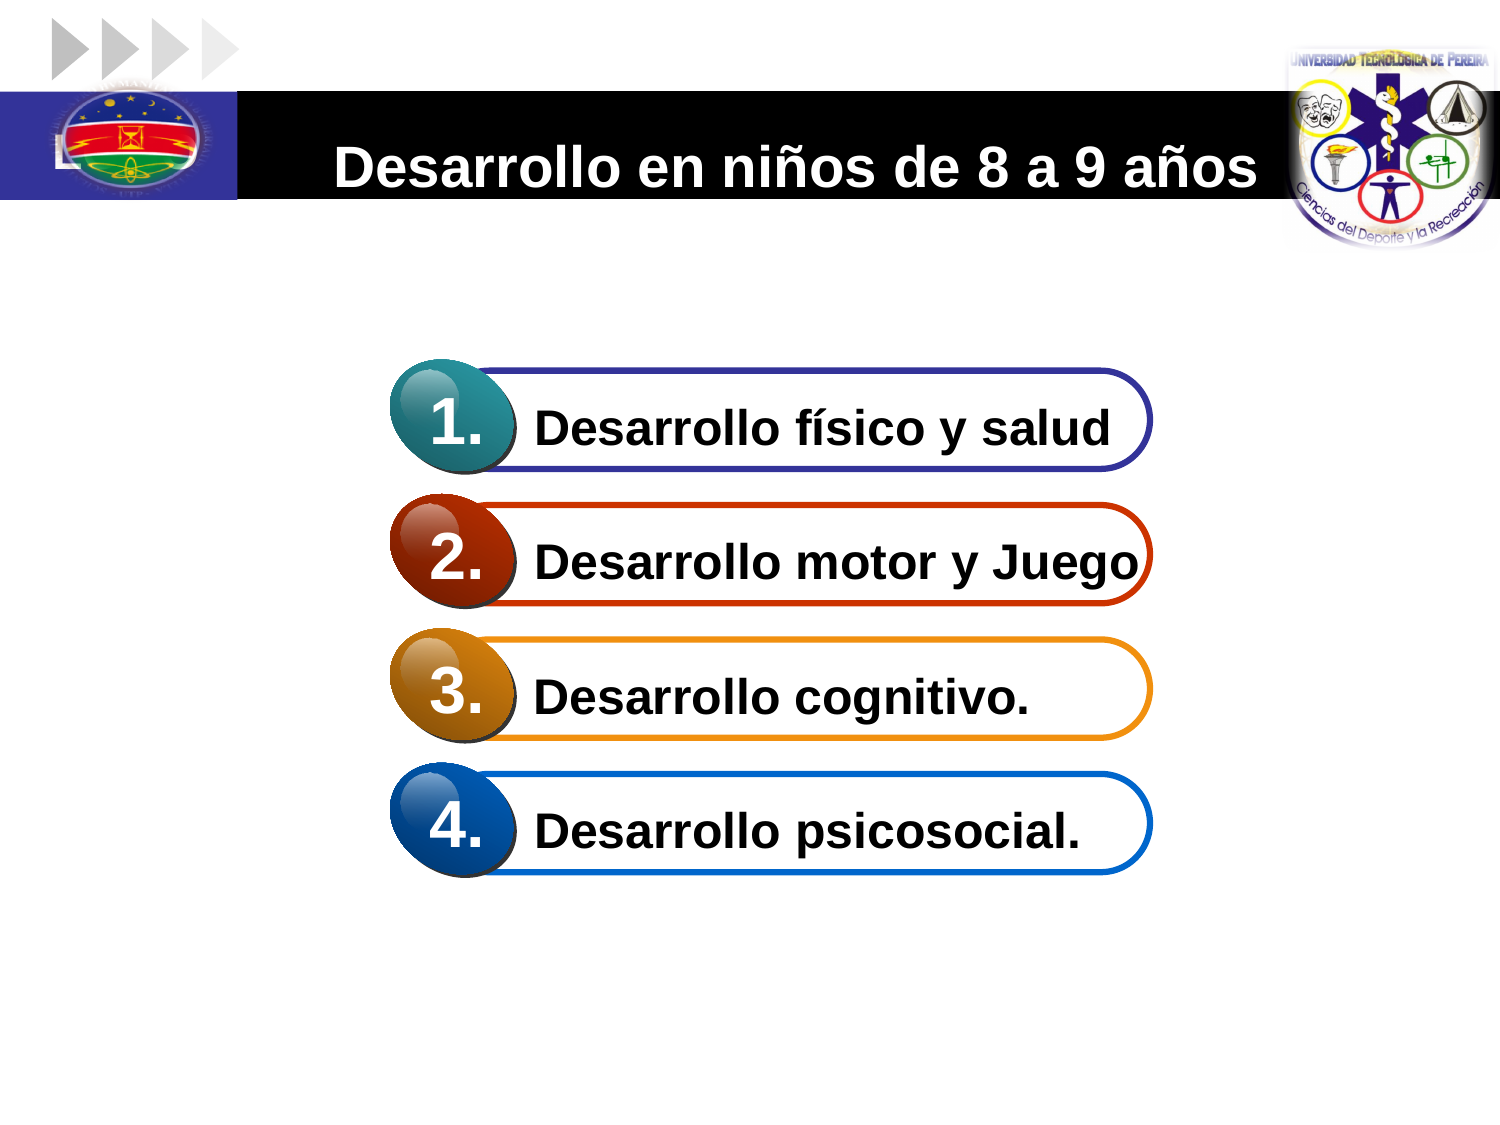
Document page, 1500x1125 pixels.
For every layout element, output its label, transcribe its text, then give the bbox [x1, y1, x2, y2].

title Desarrollo en niños de 8 a 9 años [309, 96, 1276, 232]
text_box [387, 362, 1159, 876]
picture [1281, 42, 1500, 254]
picture [29, 66, 231, 301]
